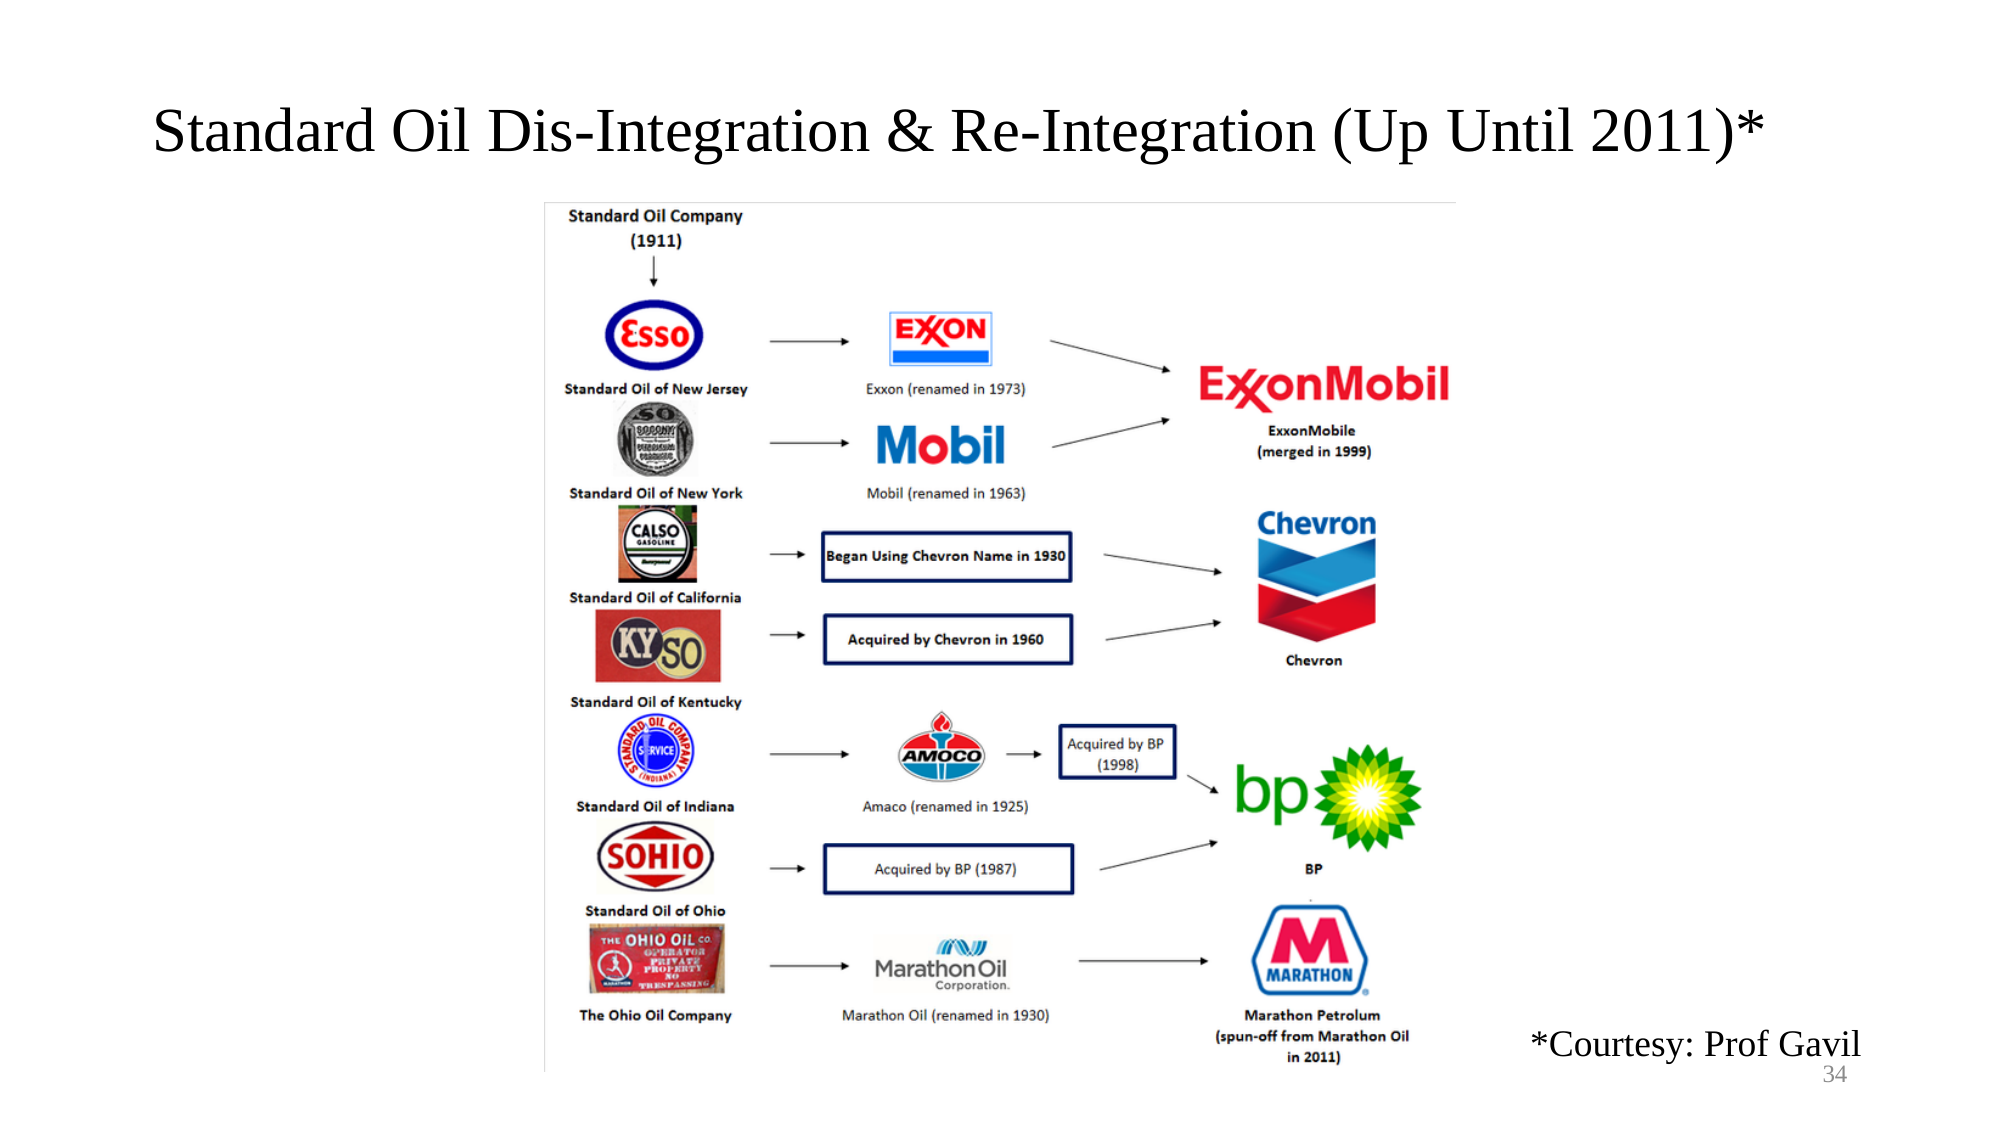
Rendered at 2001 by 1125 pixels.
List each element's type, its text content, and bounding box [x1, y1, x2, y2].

picture [544, 202, 1456, 1072]
slide_number 34 [1412, 1042, 1863, 1103]
text_box *Courtesy: Prof Gavil [1515, 1011, 1877, 1071]
title Standard Oil Dis-Integration & Re-Integration (Up Until 2011)* [137, 59, 1863, 203]
